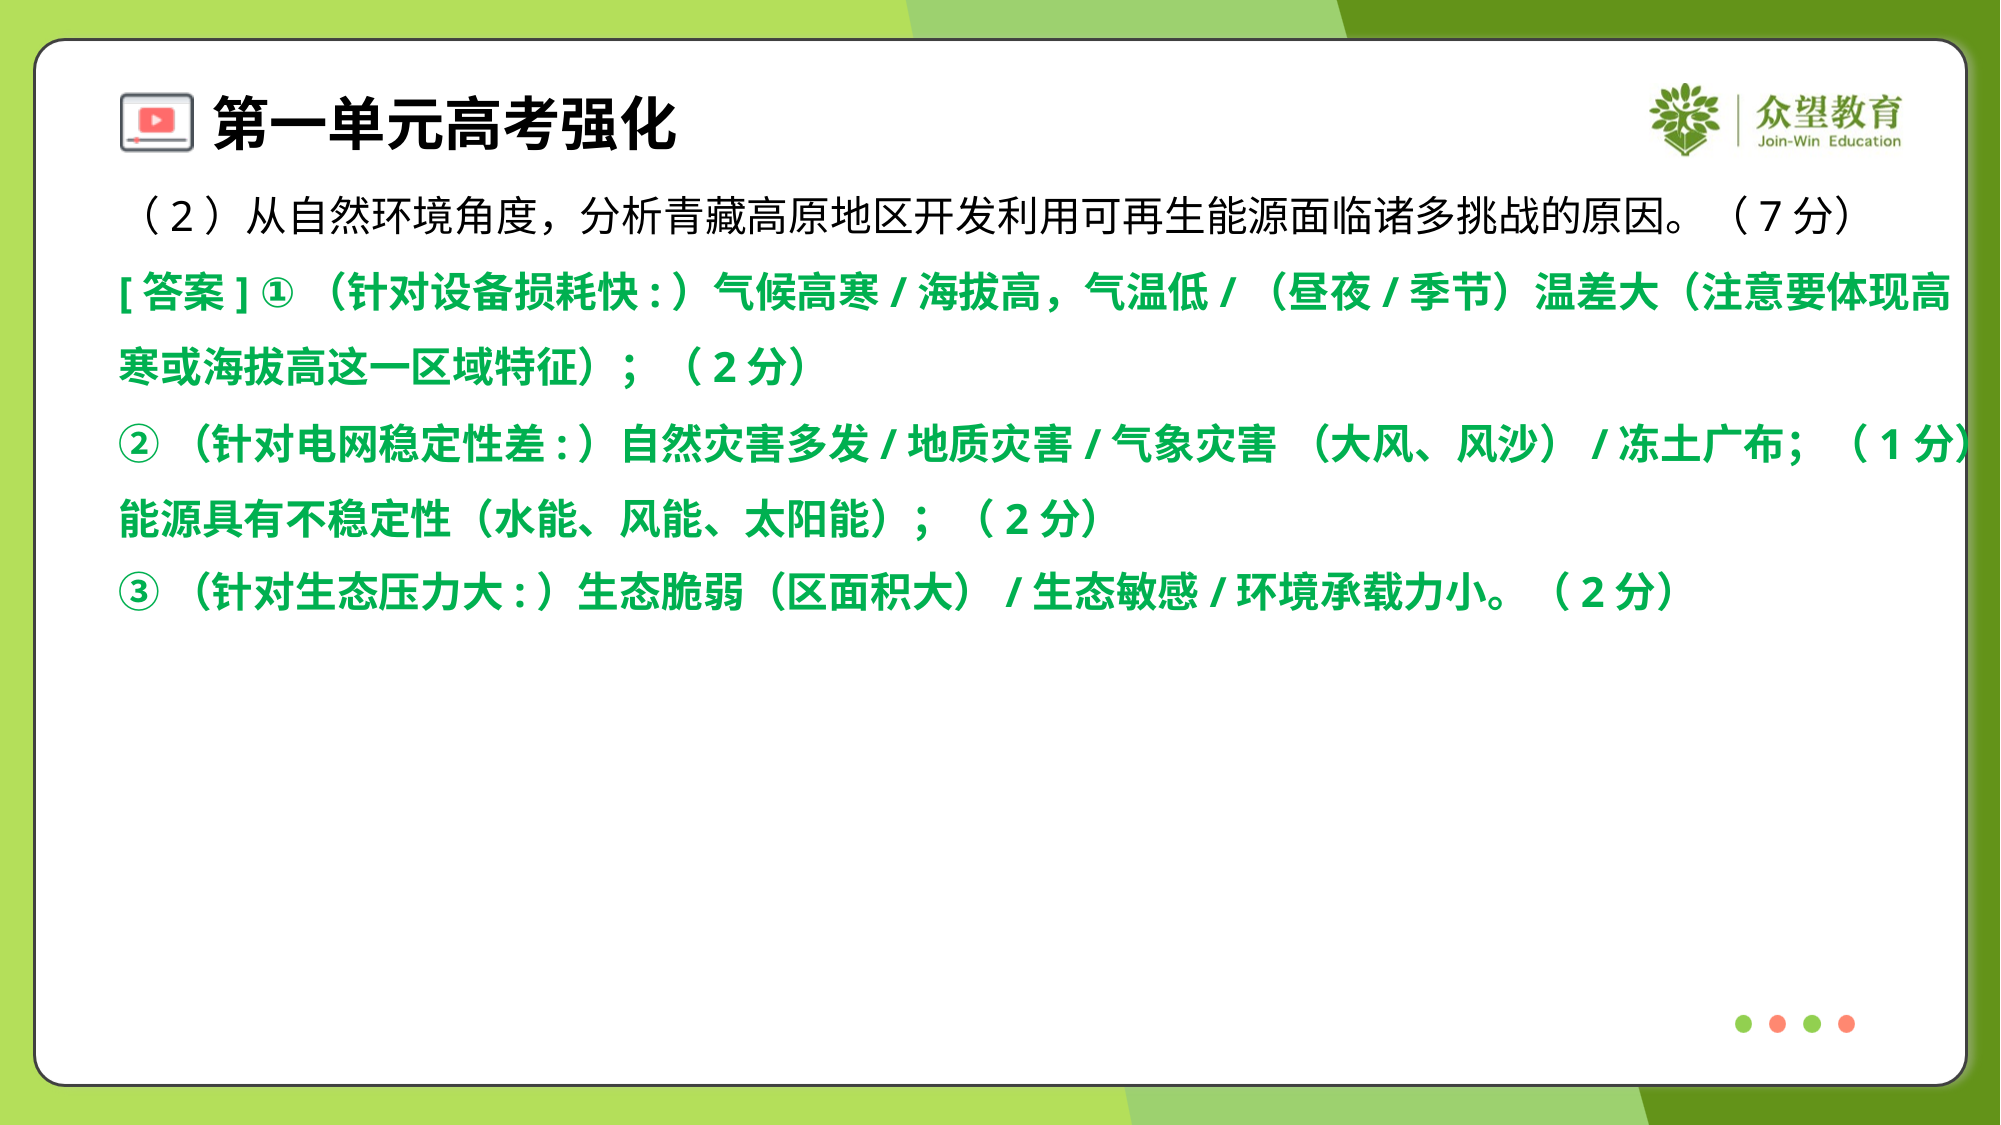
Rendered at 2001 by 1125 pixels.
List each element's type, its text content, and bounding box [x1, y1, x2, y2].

text_box [答案] ①（针对设备损耗快:）气候高寒/海拔高，气温低/（昼夜/季节）温差大（注意要体现高 寒或海拔高这一区域特征）；（2分） ②（针对电网稳定性差:）自然灾害多发/地质灾害/气象灾害 （大风、风沙）/冻土广布；（1分） 能源具有不稳定性（水能、风能、太阳能）；（2分） ③（针对生态压力大:）生态脆弱（区面积大）/生态敏感/环境承载力小。（2分） [118, 240, 1883, 609]
text_box （2）从自然环境角度，分析青藏高原地区开发利用可再生能源面临诸多挑战的原因。（7分） [118, 164, 1883, 232]
picture [0, 0, 2000, 1125]
